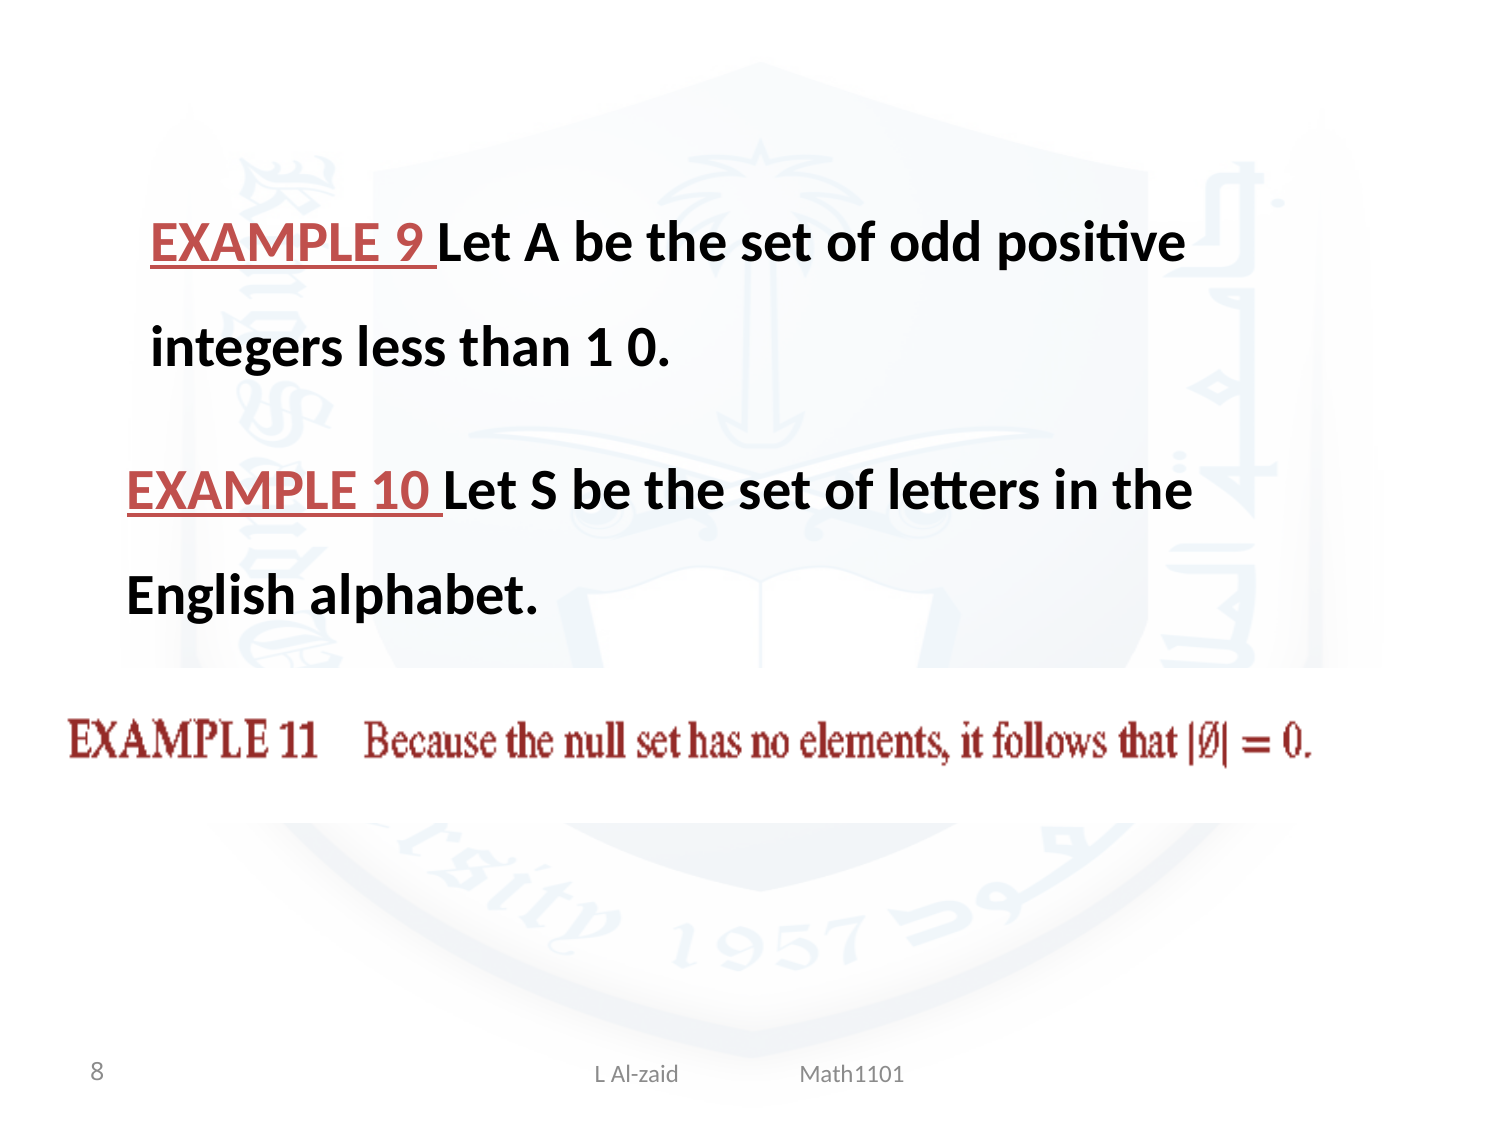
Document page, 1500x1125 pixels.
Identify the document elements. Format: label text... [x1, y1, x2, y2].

text_box EXAMPLE 10 Let S be the set of letters in the English alphabet. [112, 408, 1306, 634]
footer L Al-zaid Math1101 [512, 1042, 988, 1103]
picture [29, 668, 1447, 823]
slide_number 8 [75, 1042, 425, 1103]
text_box EXAMPLE 9 Let A be the set of odd positive integers less than 1 0. [135, 160, 1329, 386]
